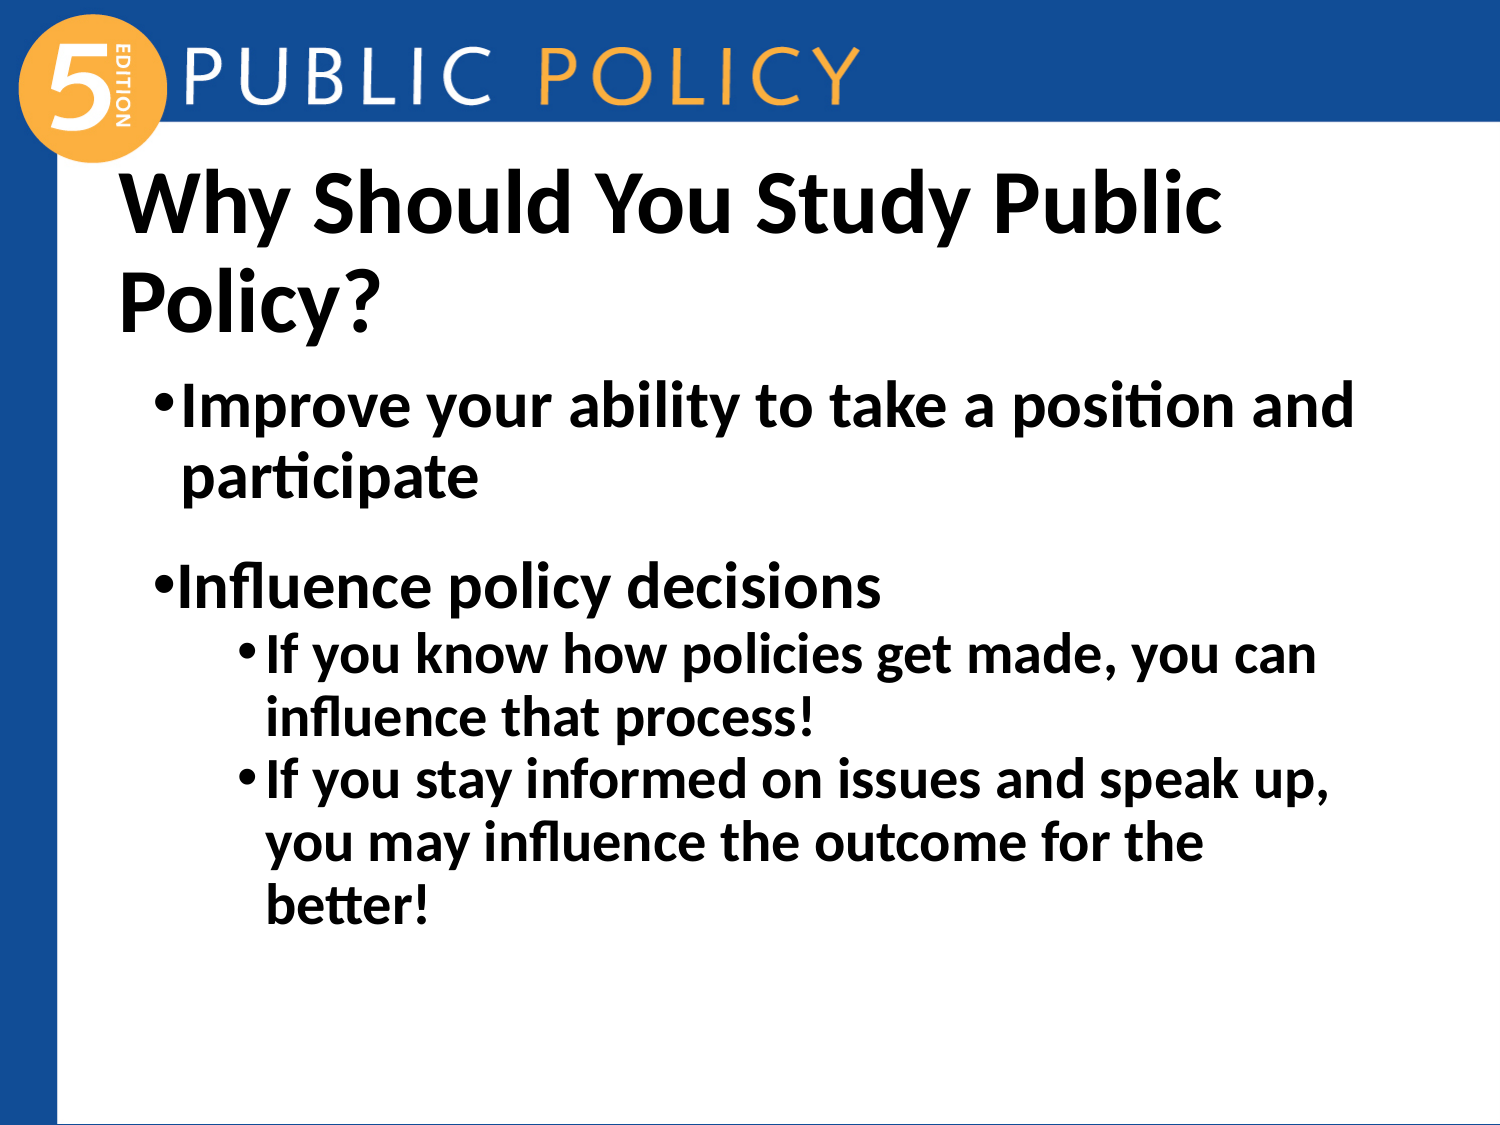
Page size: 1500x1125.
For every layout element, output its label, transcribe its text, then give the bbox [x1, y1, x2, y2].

title Why Should You Study Public Policy? [103, 145, 1397, 363]
picture [0, 0, 1500, 1125]
list Improve your ability to take a position and participate Influence policy decisions If you know how policies get made, you can influence that process! If you stay informed on issues and speak up, you may influence the outcome for the better! [137, 362, 1397, 1025]
